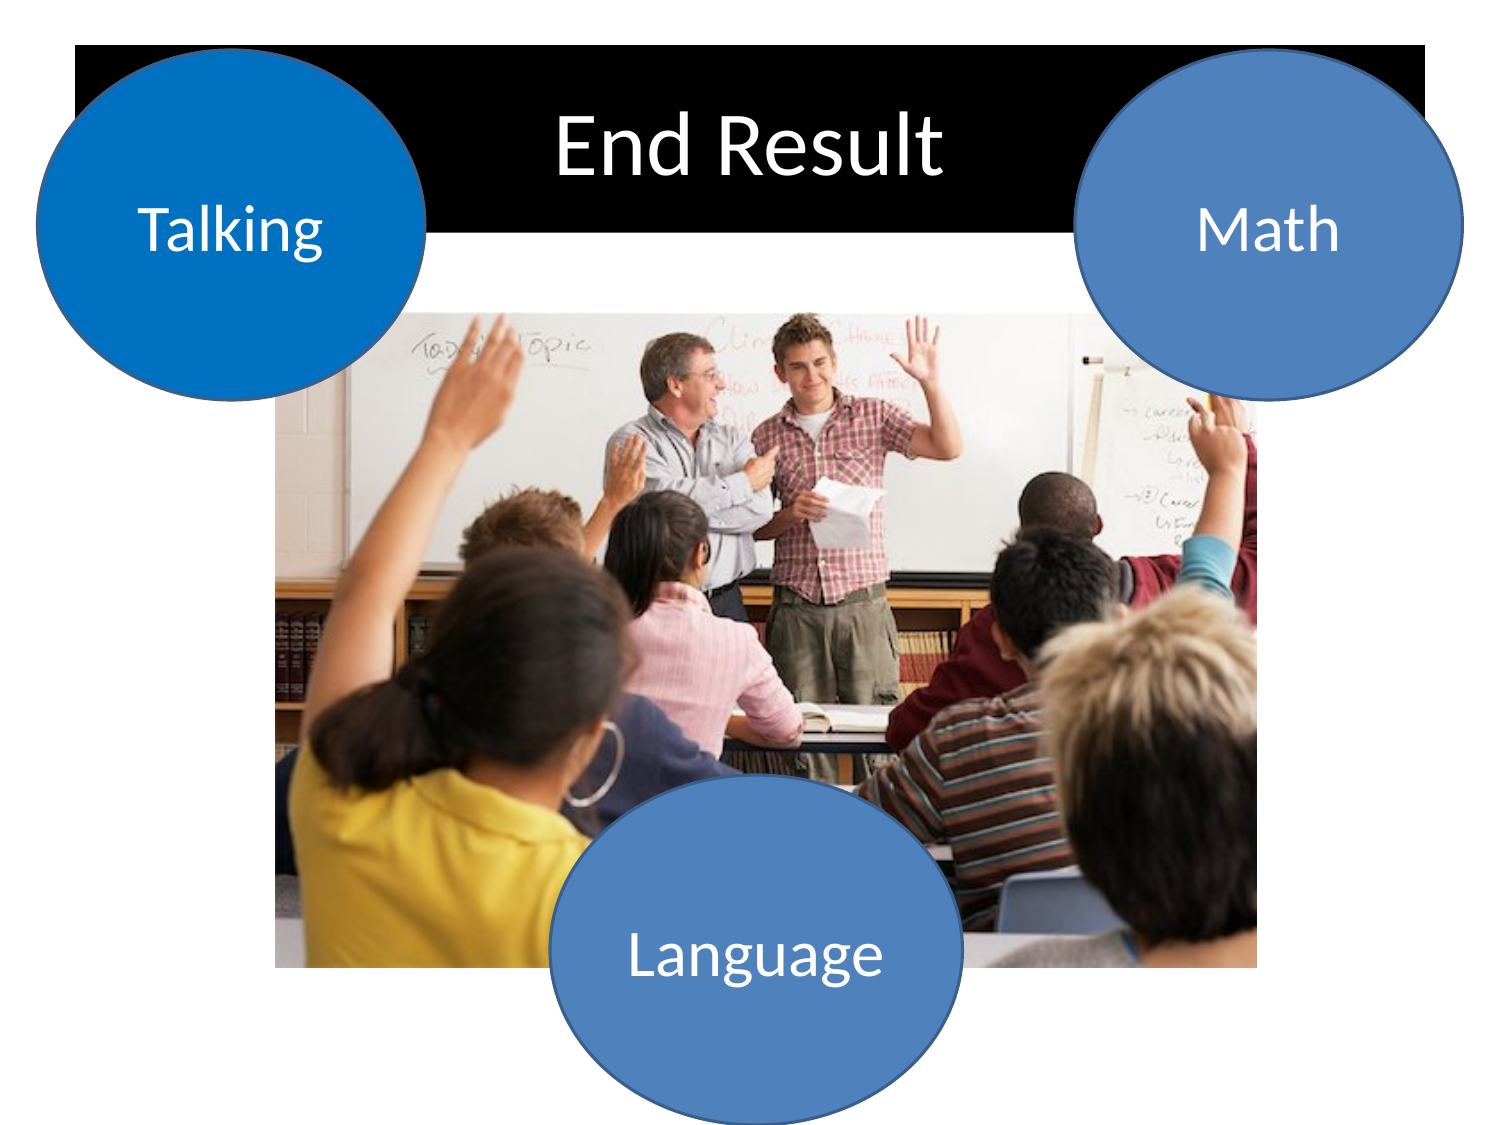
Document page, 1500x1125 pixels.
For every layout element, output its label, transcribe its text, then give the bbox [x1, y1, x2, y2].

text_box Math [1073, 48, 1465, 402]
text_box Language [550, 977, 962, 1125]
title End Result [75, 45, 1425, 233]
text_box Talking [35, 48, 427, 402]
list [274, 312, 1257, 968]
